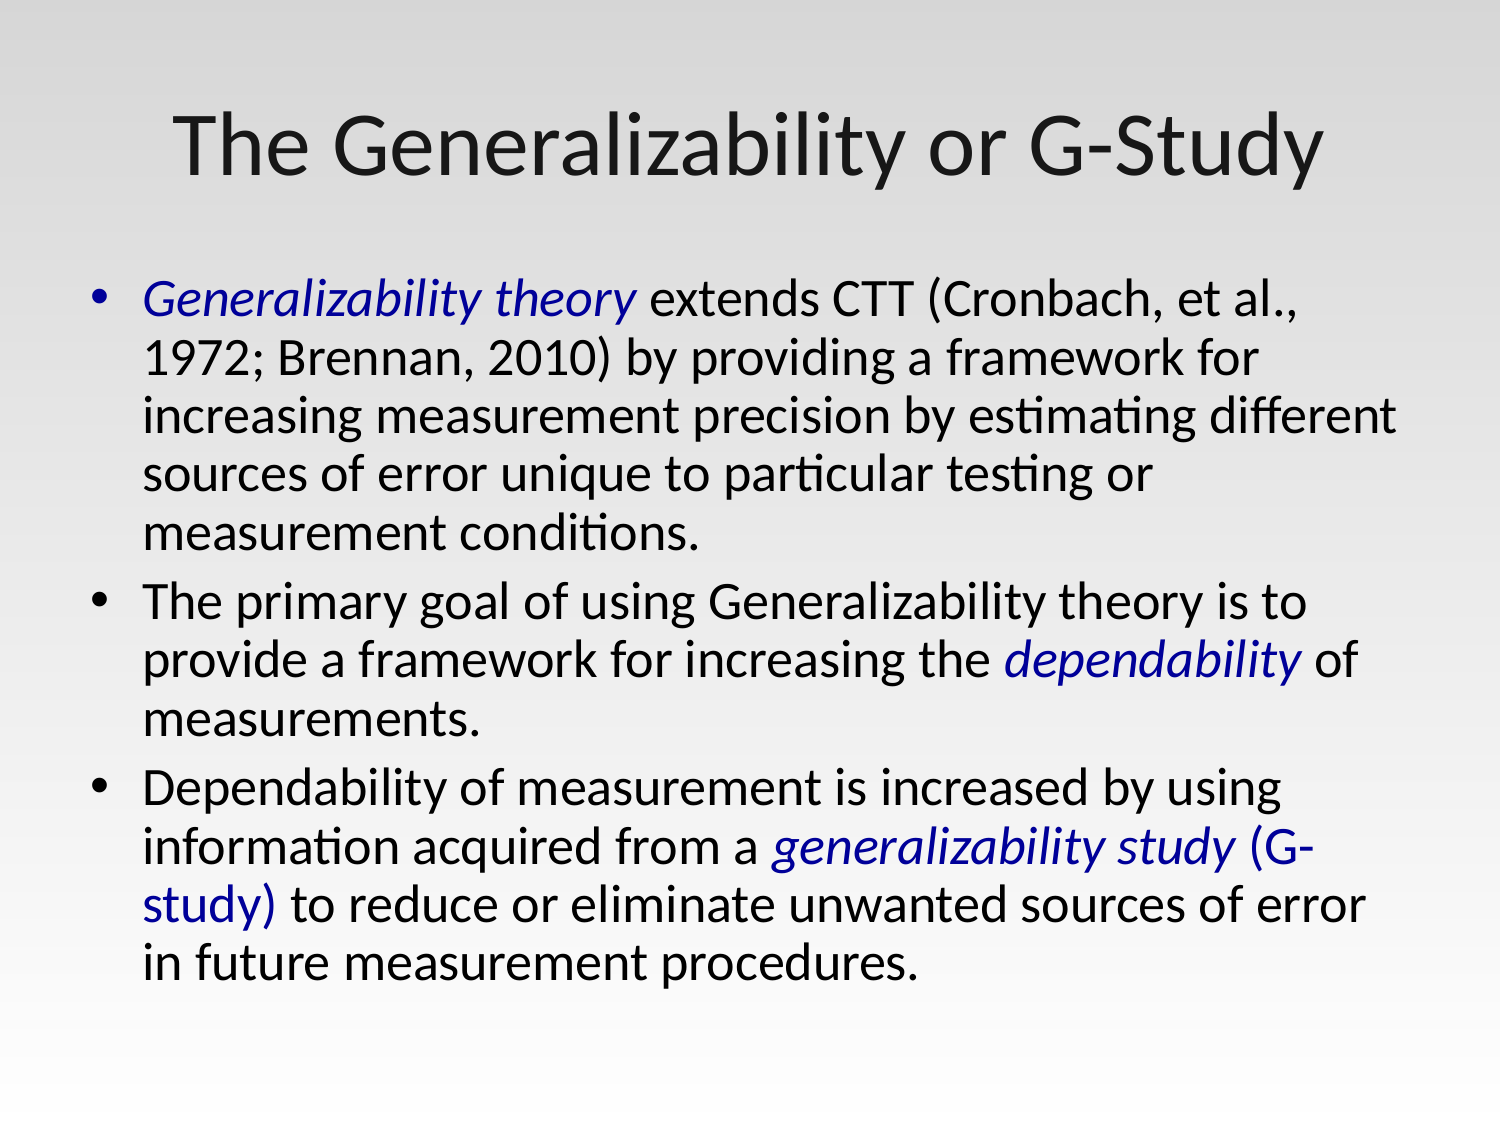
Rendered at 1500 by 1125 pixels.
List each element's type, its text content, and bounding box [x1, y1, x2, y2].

list Generalizability theory extends CTT (Cronbach, et al., 1972; Brennan, 2010) by providing a framework for increasing measurement precision by estimating different sources of error unique to particular testing or measurement conditions. The primary goal of using Generalizability theory is to provide a framework for increasing the dependability of measurements. Dependability of measurement is increased by using information acquired from a generalizability study (G-study) to reduce or eliminate unwanted sources of error in future measurement procedures. [75, 262, 1425, 1005]
title The Generalizability or G-Study [75, 45, 1425, 233]
